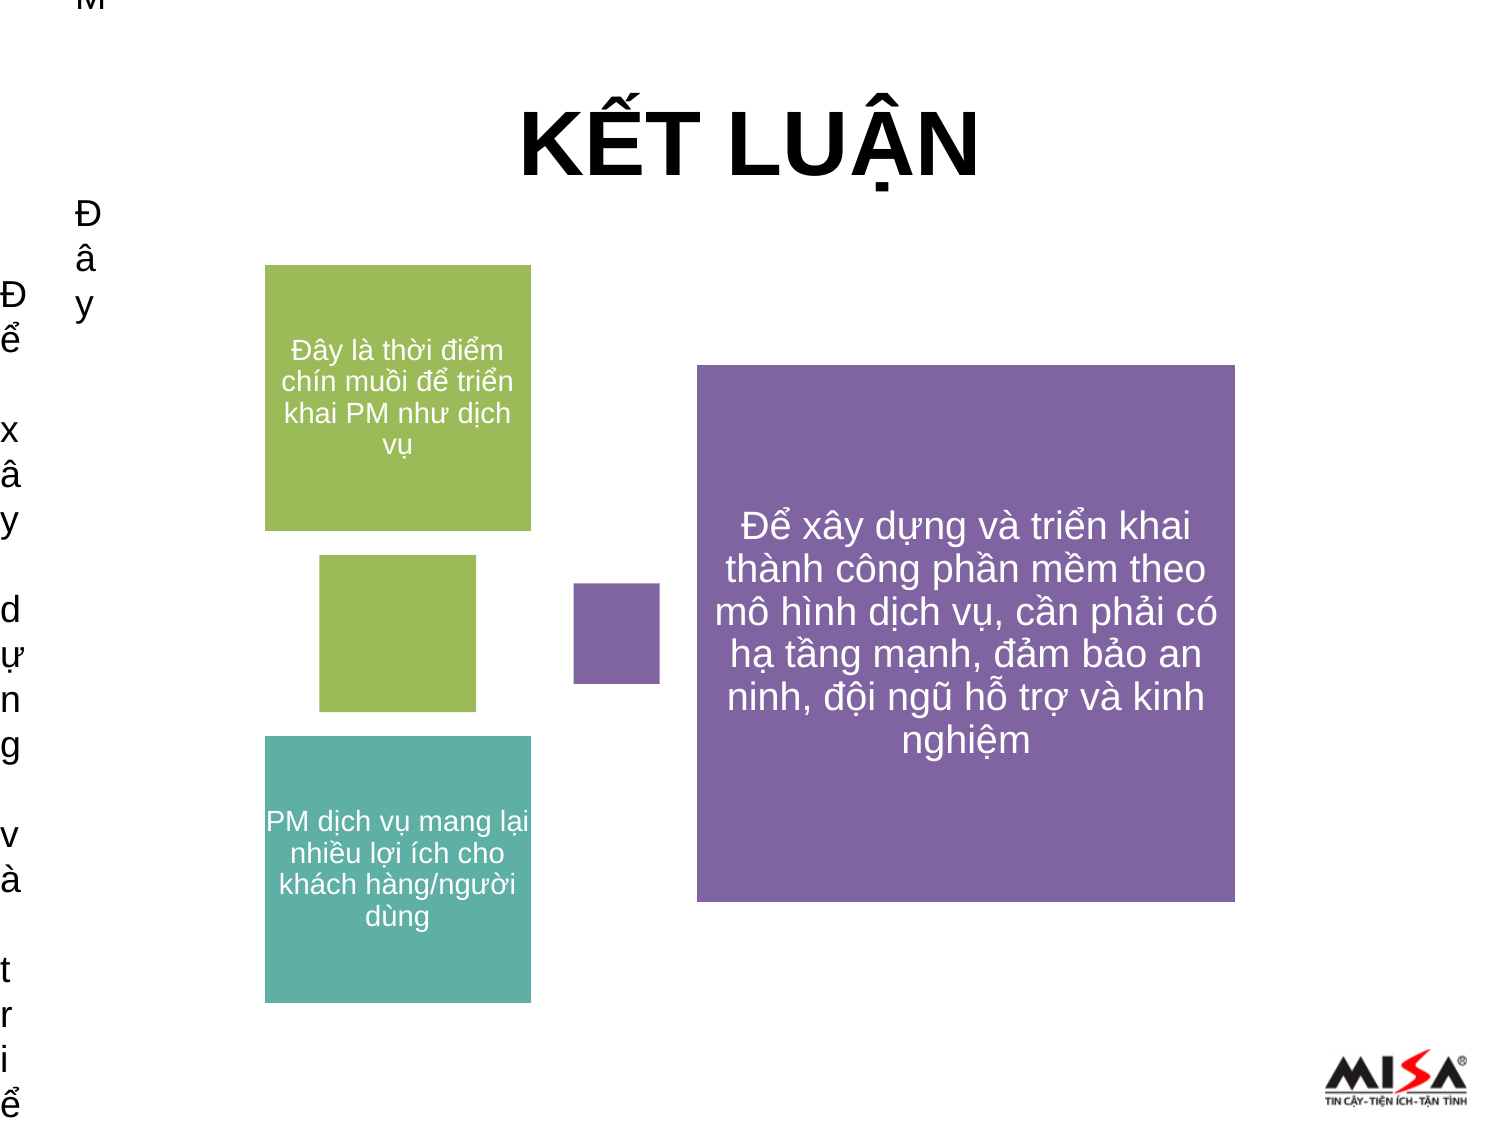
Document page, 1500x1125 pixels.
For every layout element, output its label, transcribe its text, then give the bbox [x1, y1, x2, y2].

text_box [319, 555, 477, 713]
text_box Đây là thời điểm chín muồi để triển khai PM như dịch vụ [262, 262, 533, 534]
text_box PM dịch vụ mang lại nhiều lợi ích cho khách hàng/người dùng [262, 734, 533, 1005]
text_box KẾT LUẬN [75, 45, 1425, 233]
picture [1325, 1049, 1467, 1107]
text_box [573, 583, 660, 684]
text_box Để xây dựng và triển khai thành công phần mềm theo mô hình dịch vụ, cần phải có hạ tầng mạnh, đảm bảo an ninh, đội ngũ hỗ trợ và kinh nghiệm [695, 363, 1238, 905]
